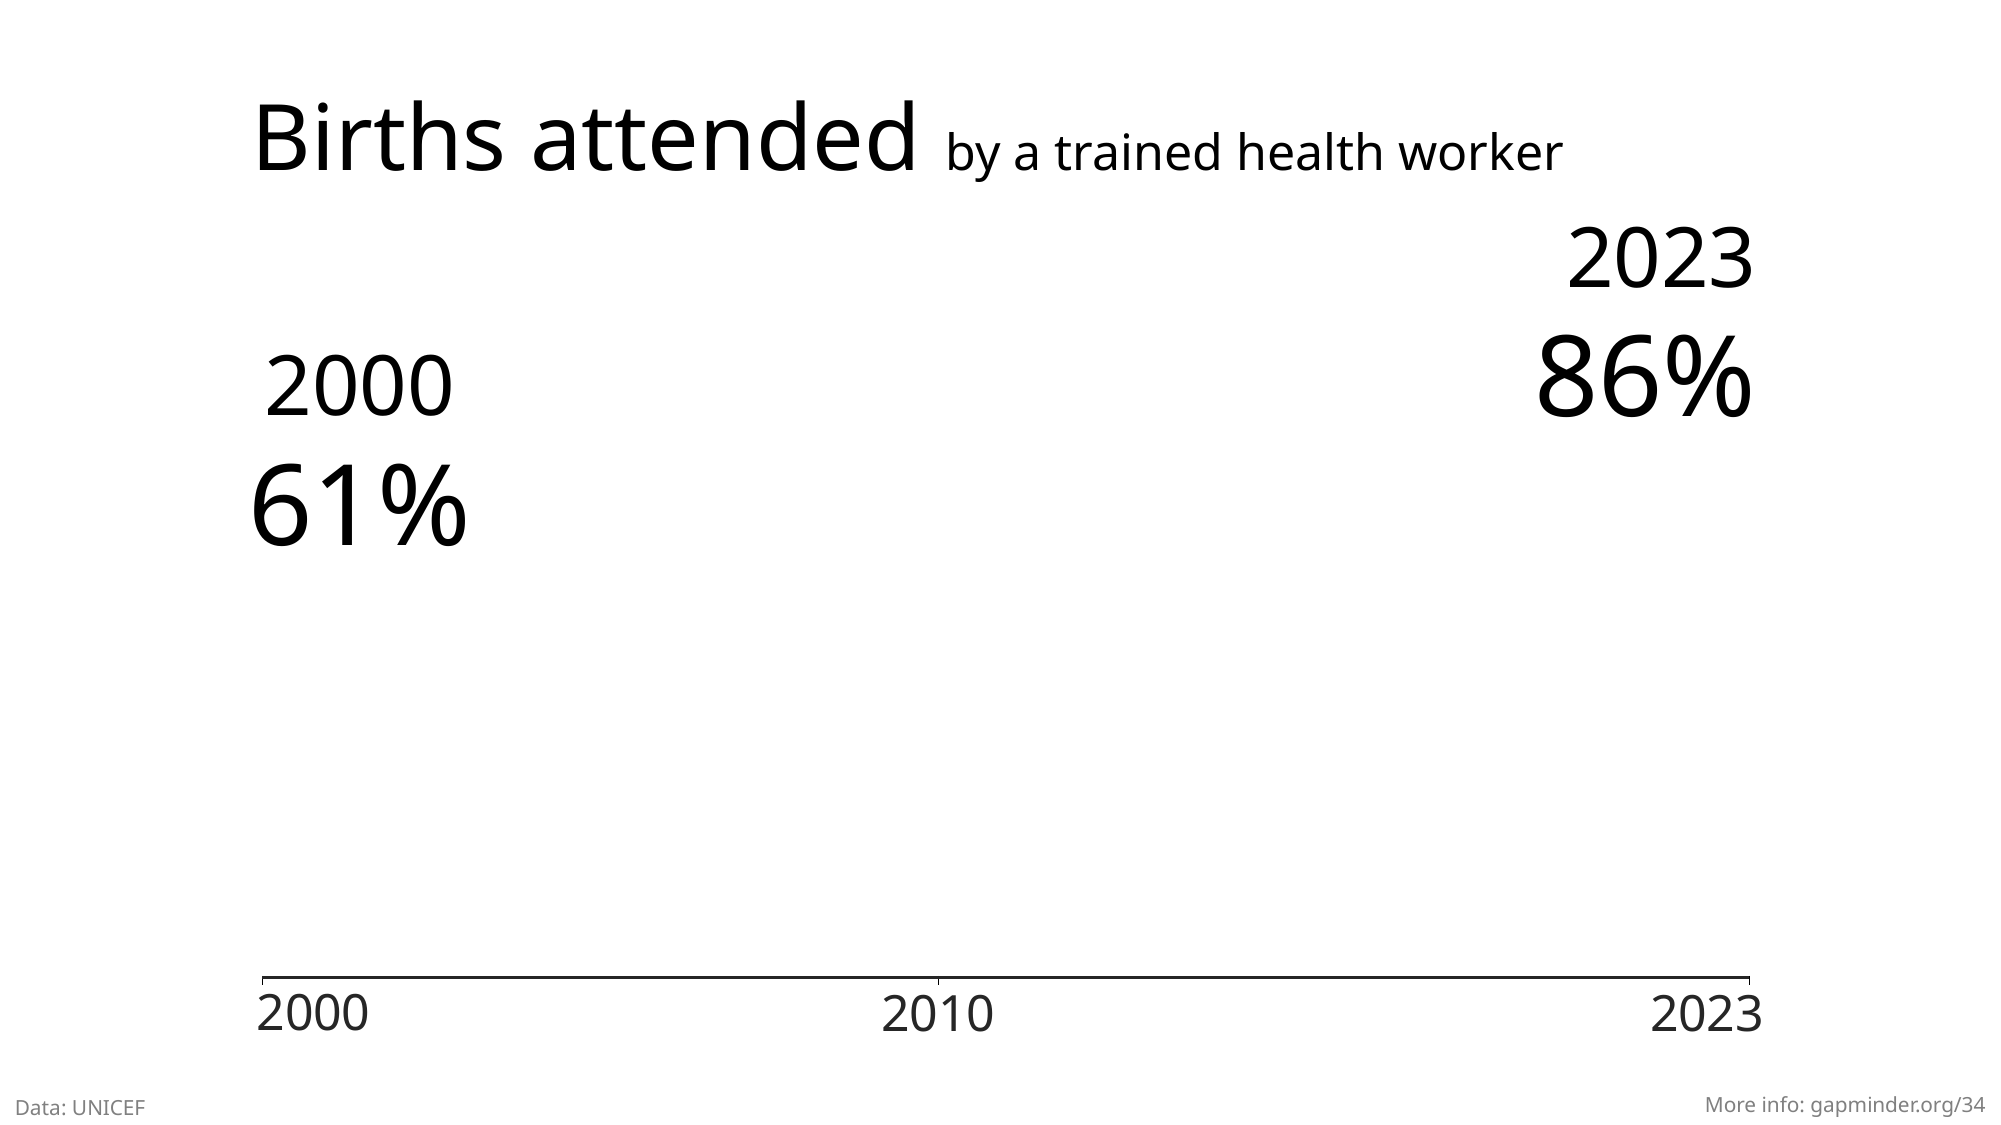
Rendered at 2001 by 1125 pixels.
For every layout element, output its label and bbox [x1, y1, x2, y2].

text_box [0, 0, 2000, 1125]
text_box [238, 973, 1780, 1050]
